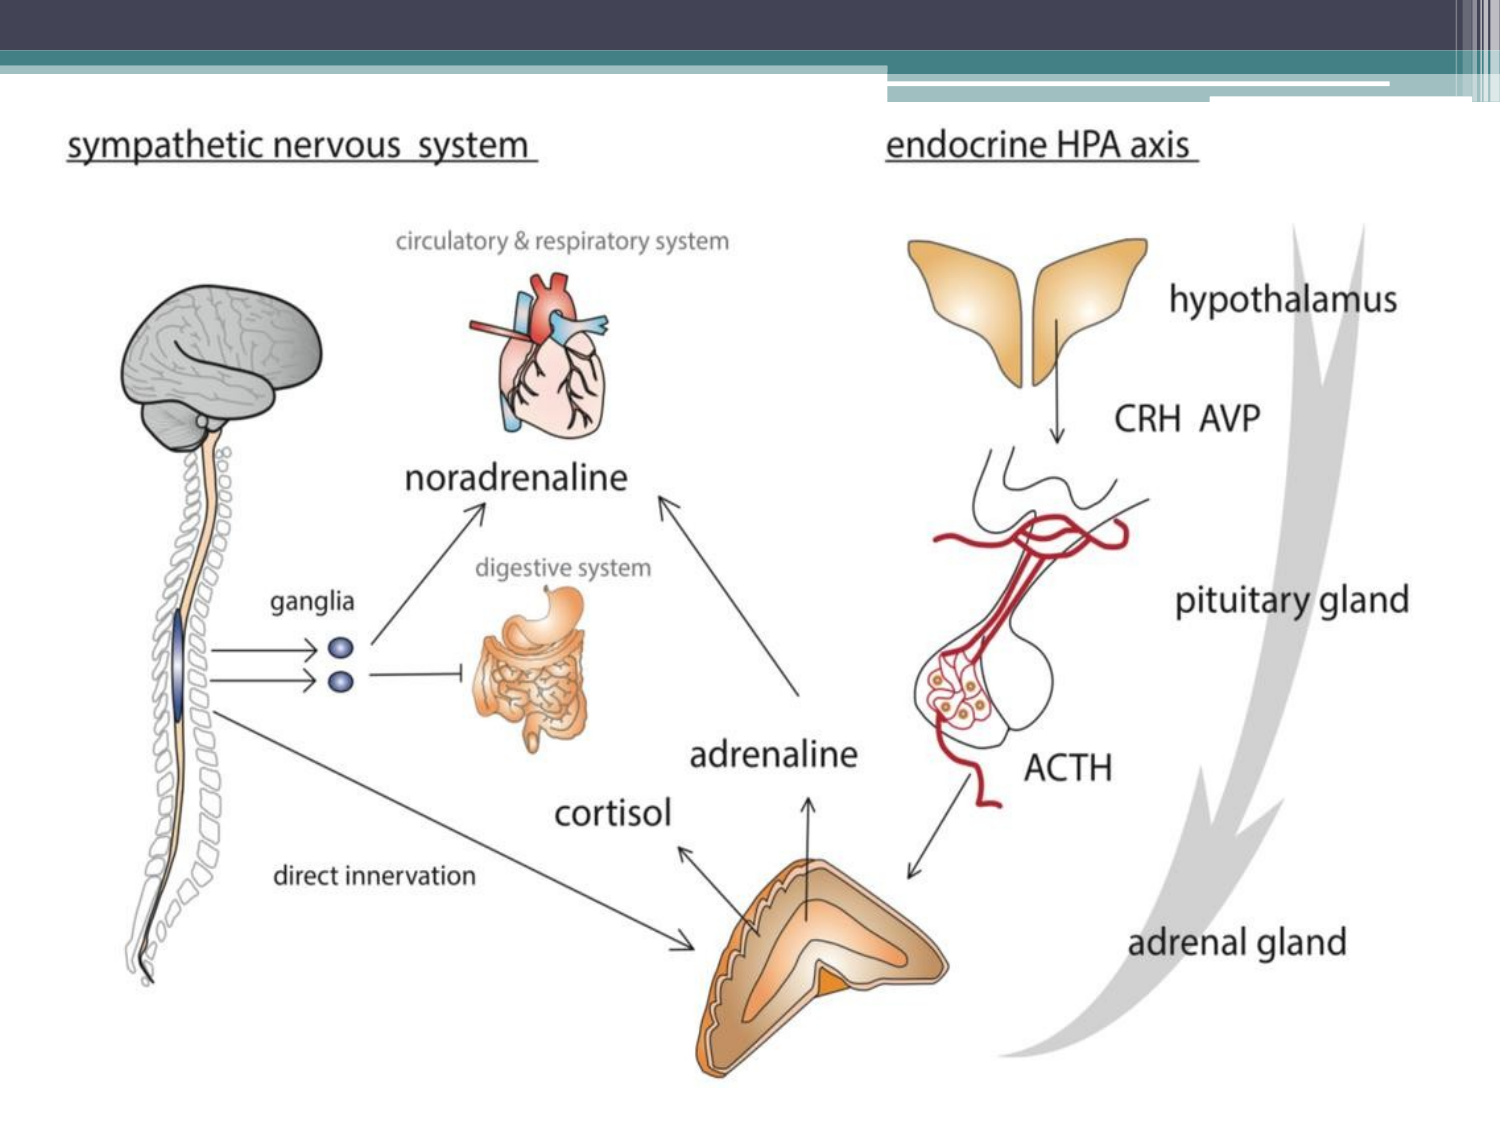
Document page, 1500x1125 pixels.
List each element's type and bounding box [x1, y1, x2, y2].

picture [62, 124, 1413, 1088]
